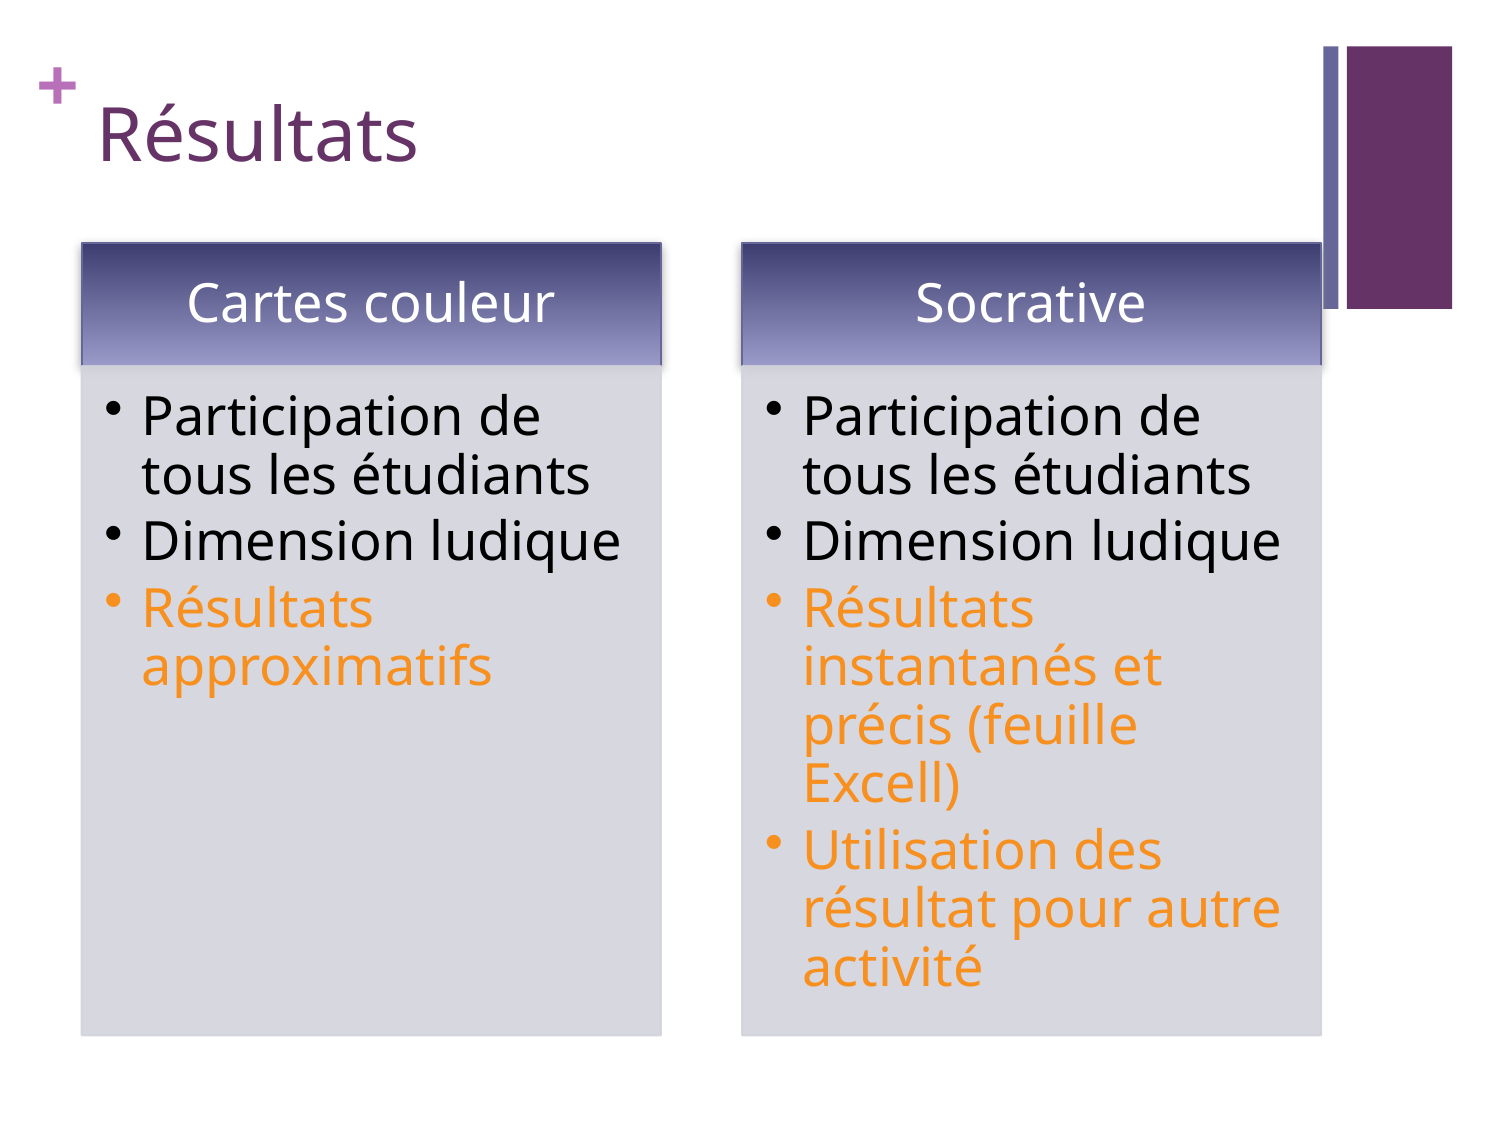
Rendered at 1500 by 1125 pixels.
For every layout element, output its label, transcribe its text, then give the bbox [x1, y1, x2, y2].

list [81, 205, 1322, 1074]
title Résultats [81, 79, 1322, 204]
